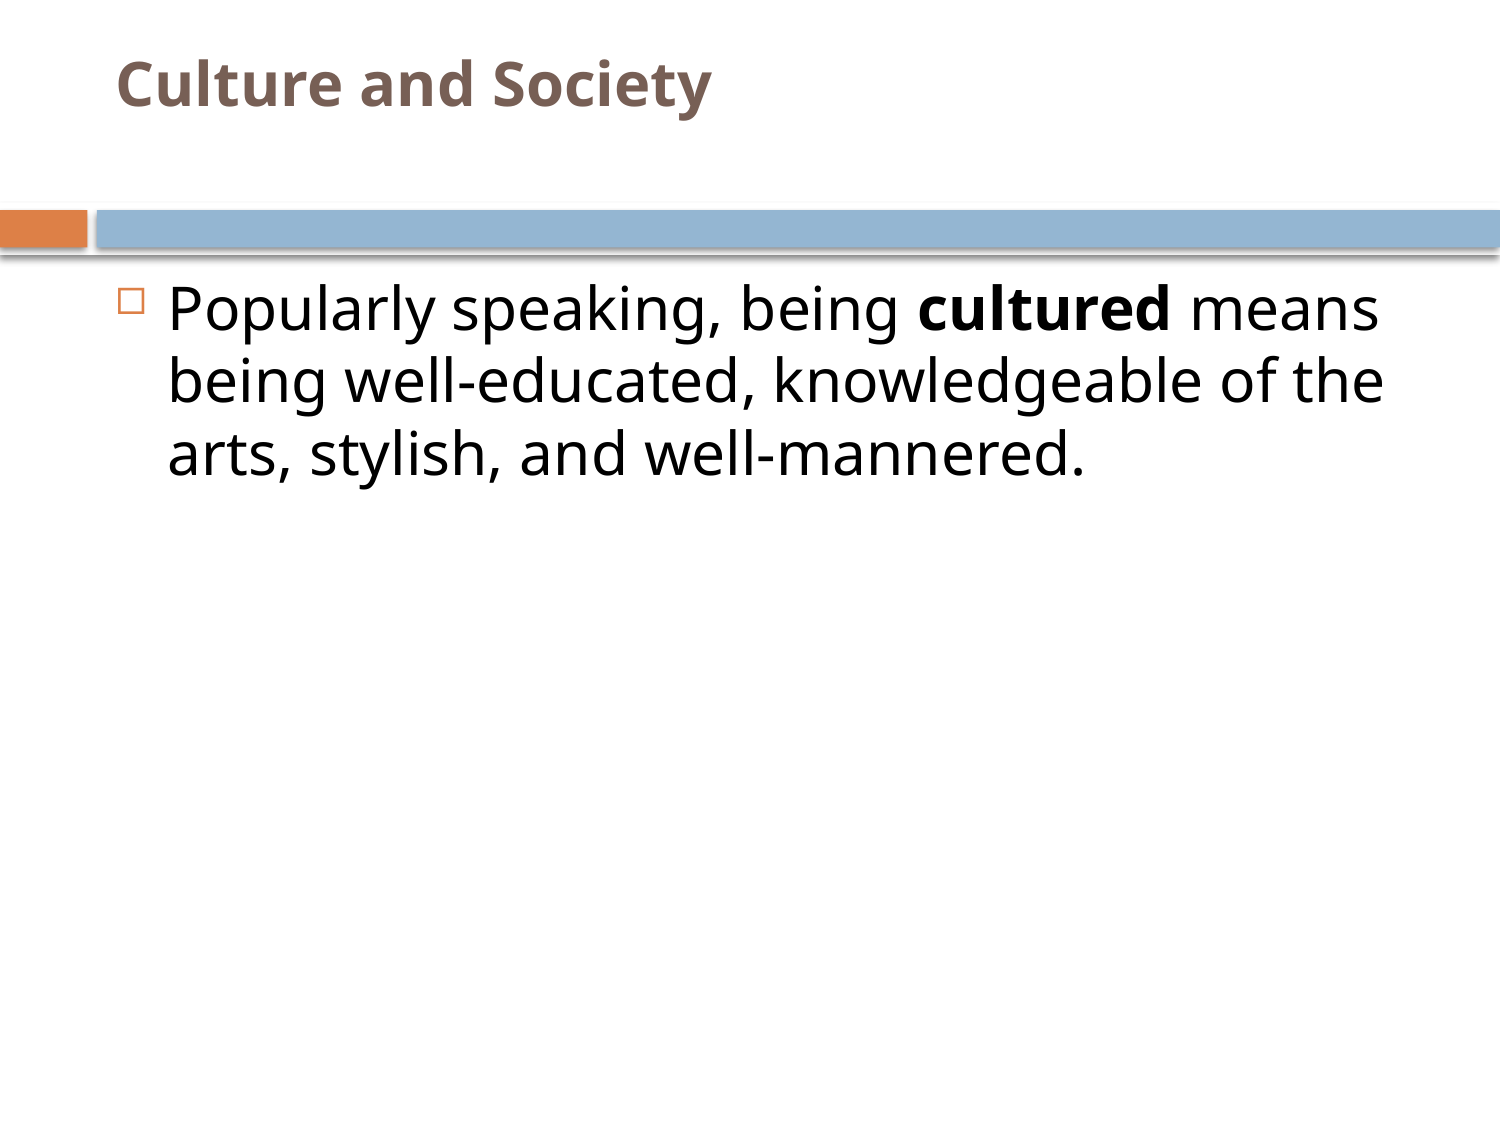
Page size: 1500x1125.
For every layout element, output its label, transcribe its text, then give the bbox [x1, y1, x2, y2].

title Culture and Society [100, 37, 1438, 200]
list Popularly speaking, being cultured means being well‐educated, knowledgeable of the arts, stylish, and well‐mannered. [100, 262, 1438, 1000]
